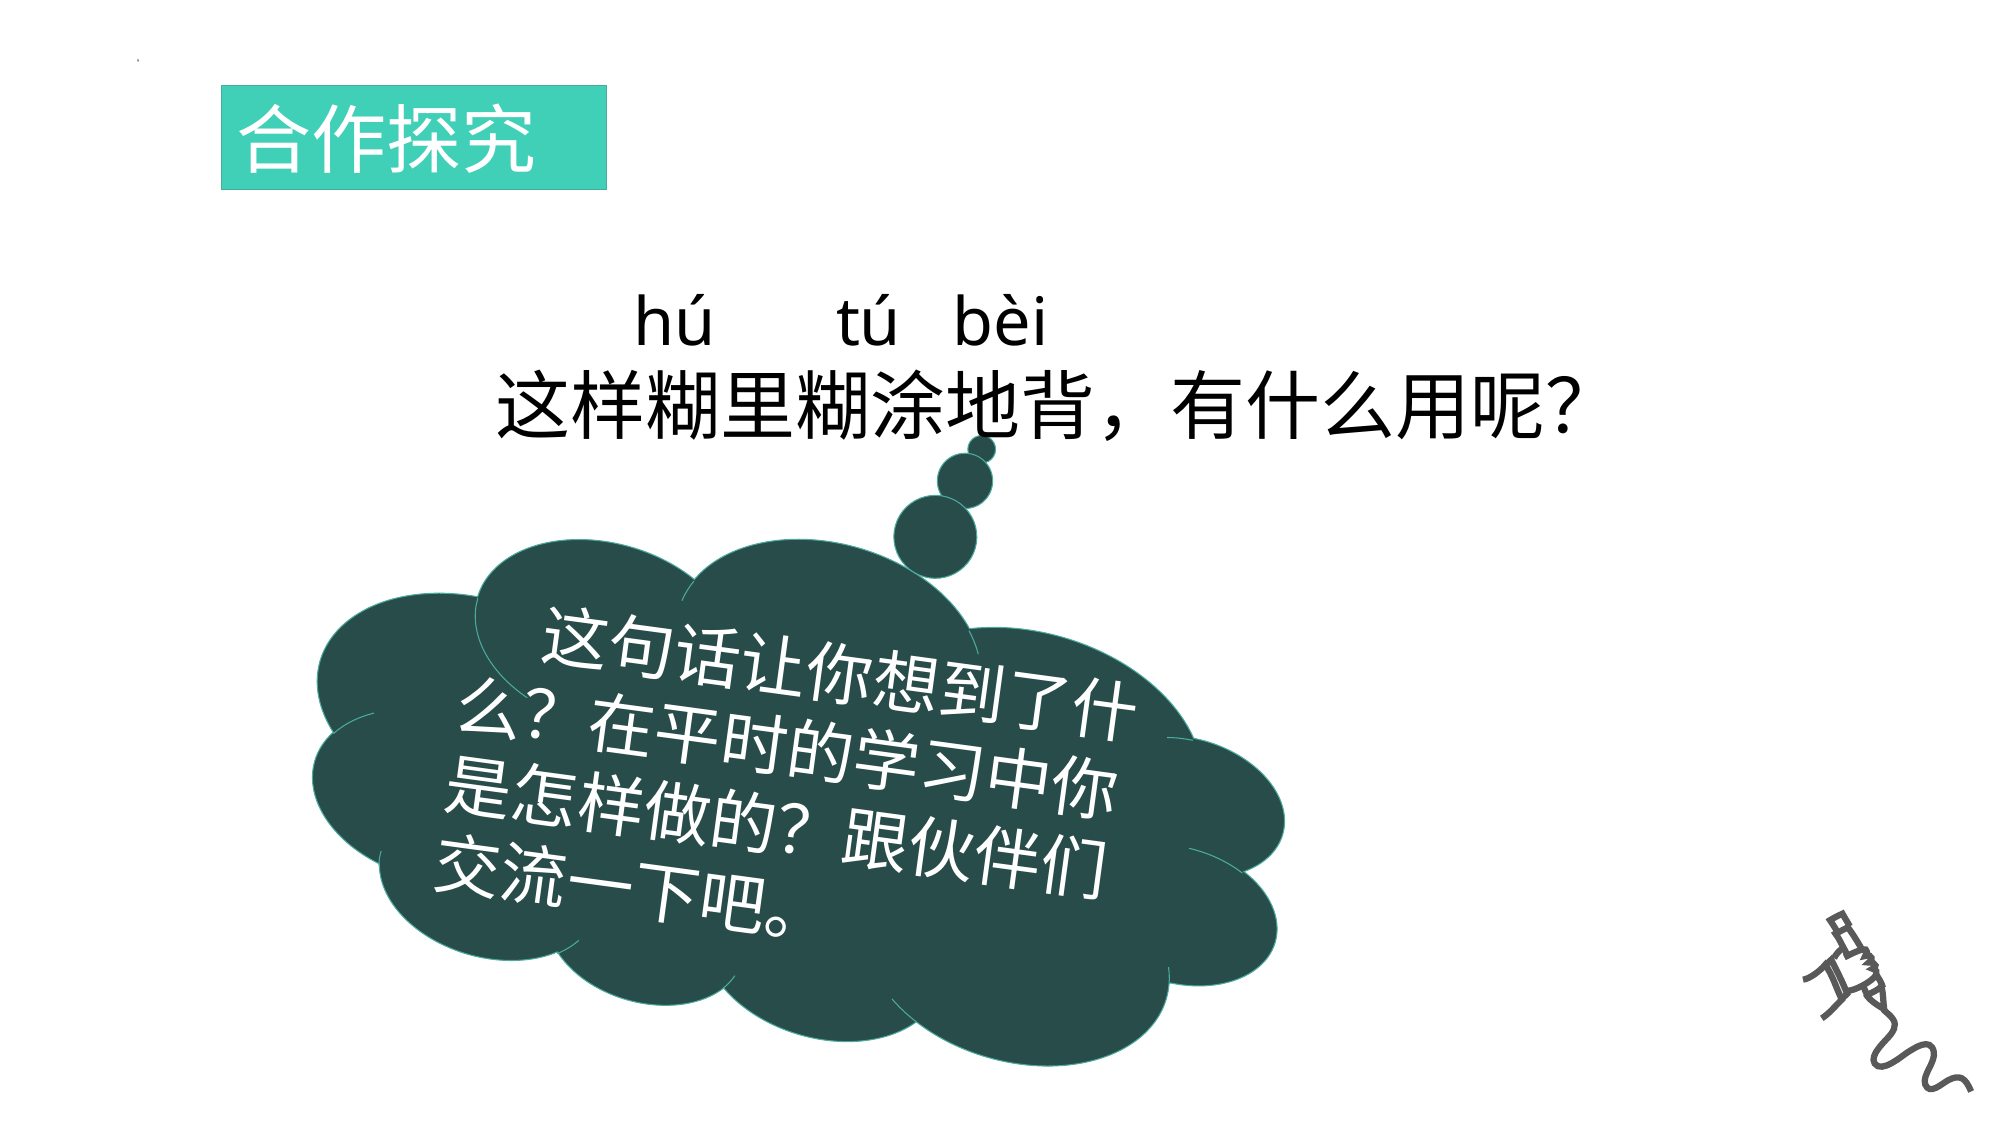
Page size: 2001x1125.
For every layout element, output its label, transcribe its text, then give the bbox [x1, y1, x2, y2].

text_box [311, 592, 1165, 1067]
text_box 合作探究 [221, 85, 607, 190]
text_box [1809, 915, 1950, 1115]
text_box [1165, 739, 1286, 1005]
text_box hú tú bèi 这样糊里糊涂地背，有什么用呢？ [480, 271, 1586, 456]
text_box [486, 456, 1124, 663]
text_box 这句话让你想到了什么？在平时的学习中你是怎样做的？跟伙伴们交流一下吧。 [414, 573, 1209, 1007]
